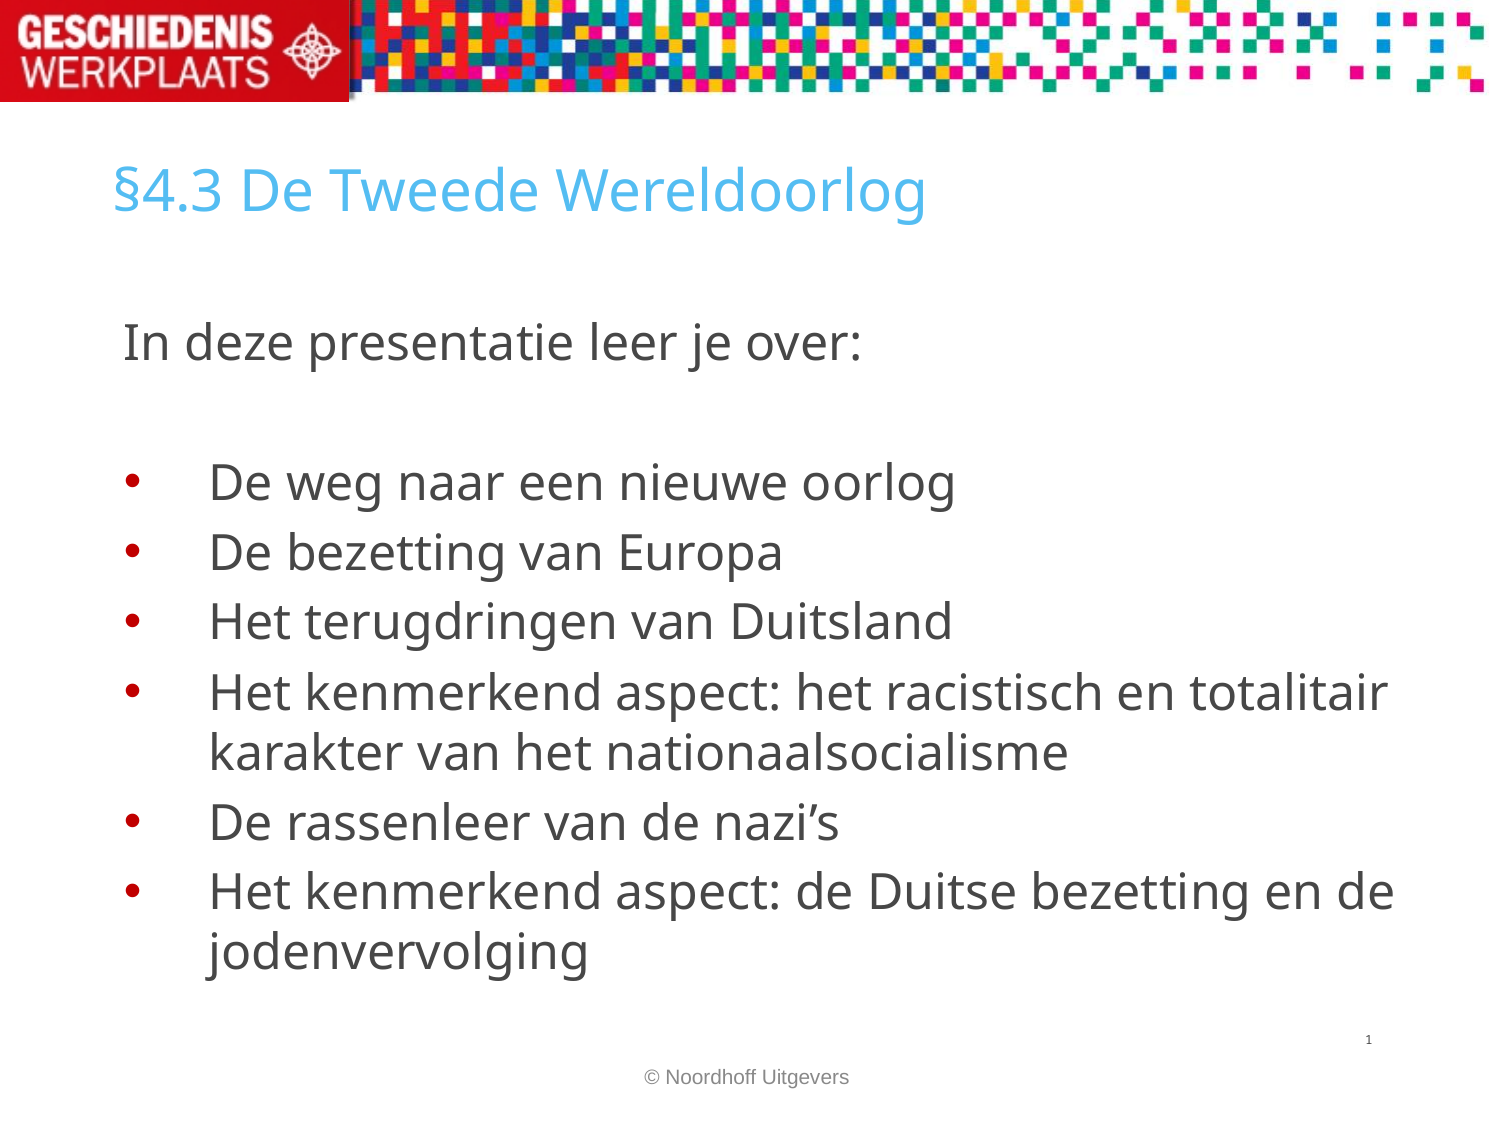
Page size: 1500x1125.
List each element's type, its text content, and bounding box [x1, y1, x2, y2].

list In deze presentatie leer je over: De weg naar een nieuwe oorlog De bezetting van Europa Het terugdringen van Duitsland Het kenmerkend aspect: het racistisch en totalitair karakter van het nationaalsocialisme De rassenleer van de nazi’s Het kenmerkend aspect: de Duitse bezetting en de jodenvervolging [123, 302, 1421, 988]
title §4.3 De Tweede Wereldoorlog [112, 145, 1401, 256]
text_box © Noordhoff Uitgevers [512, 1045, 988, 1106]
slide_number 1 [1325, 1025, 1388, 1063]
picture [0, 0, 1500, 1125]
